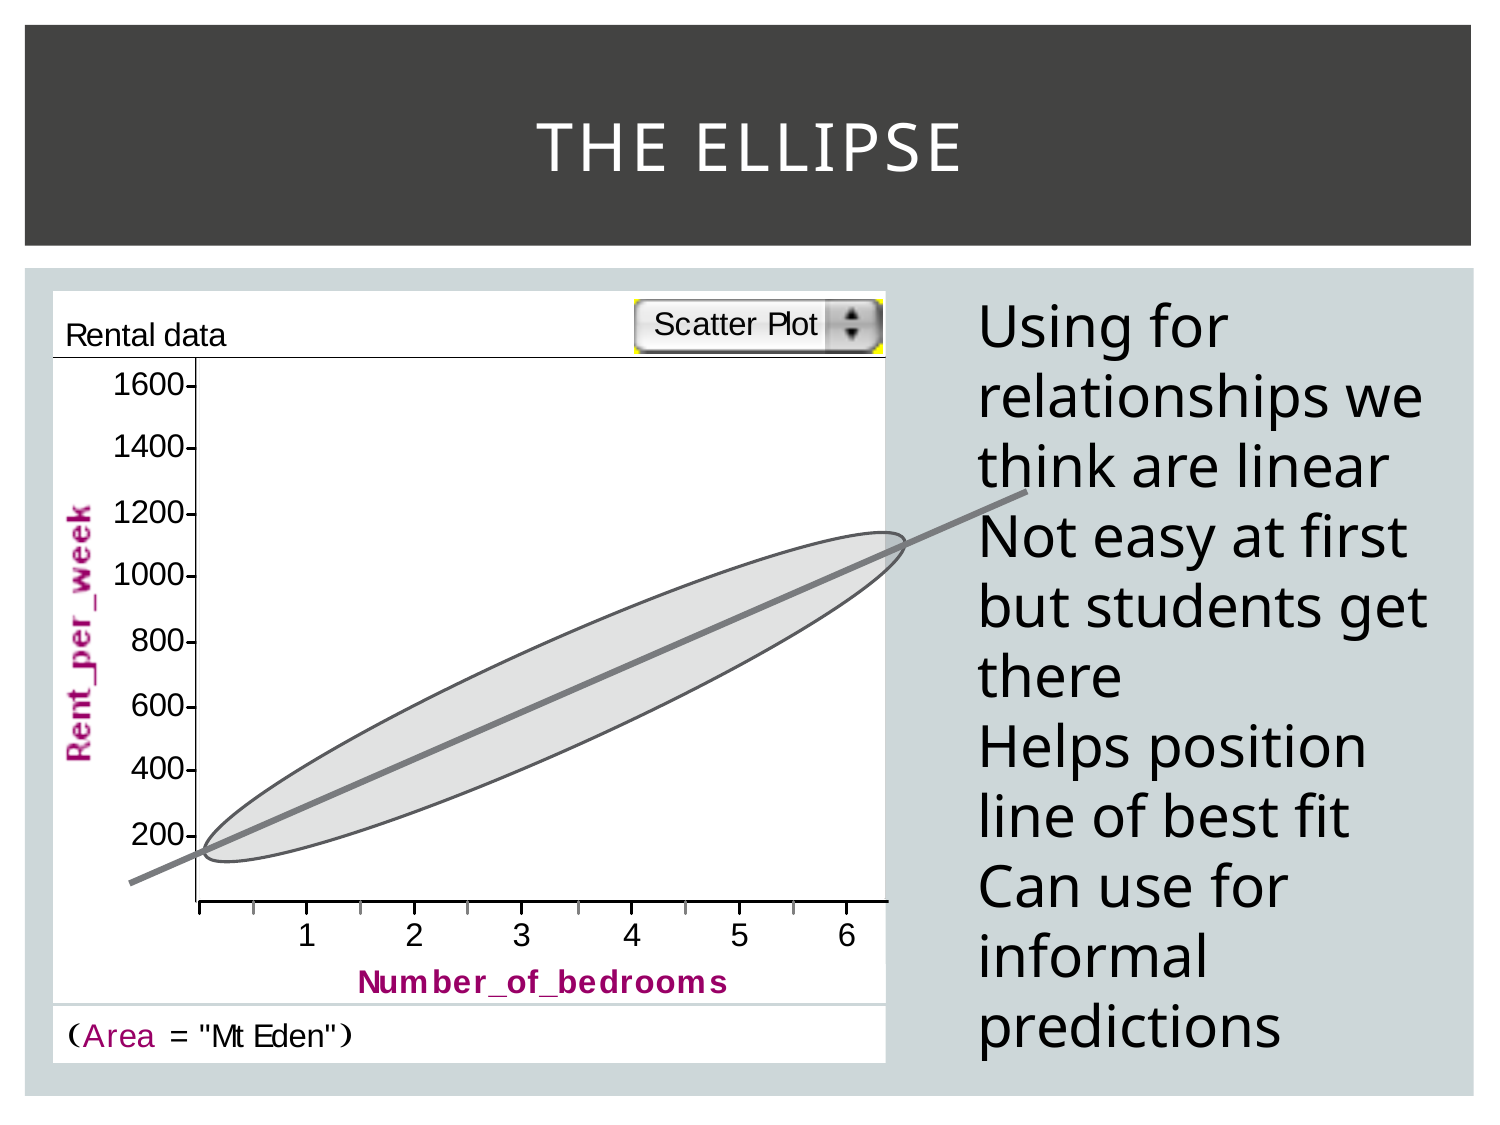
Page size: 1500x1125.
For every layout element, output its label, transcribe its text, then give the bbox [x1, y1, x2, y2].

text_box Using for relationships we think are linear Not easy at first but students get there Helps position line of best fit Can use for informal predictions [962, 281, 1450, 1067]
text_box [129, 490, 1028, 884]
picture [52, 290, 889, 1066]
title The Ellipse [62, 58, 1438, 232]
